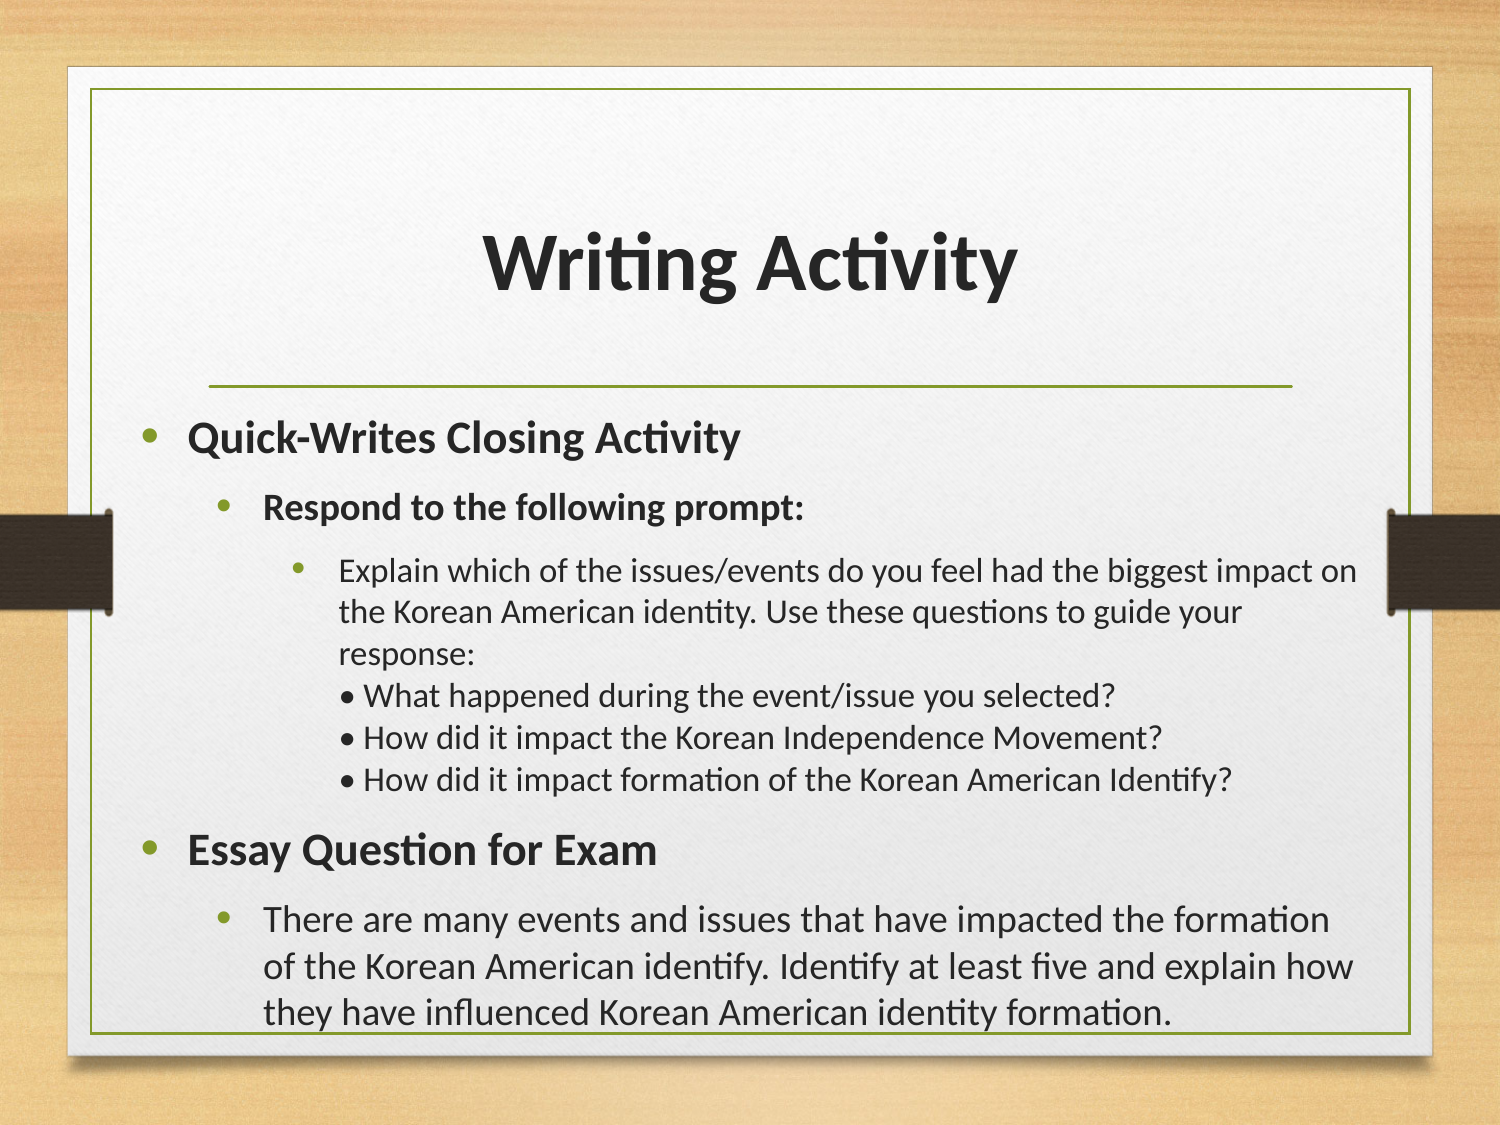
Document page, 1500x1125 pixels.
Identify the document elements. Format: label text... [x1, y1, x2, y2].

title Writing Activity [193, 150, 1309, 365]
picture [0, 0, 1500, 1125]
list Quick-Writes Closing Activity Respond to the following prompt: Explain which of the issues/events do you feel had the biggest impact on the Korean American identity. Use these questions to guide your response: • What happened during the event/issue you selected? • How did it impact the Korean Independence Movement? • How did it impact formation of the Korean American Identify? Essay Question for Exam There are many events and issues that have impacted the formation of the Korean American identify. Identify at least five and explain how they have influenced Korean American identity formation. [125, 399, 1377, 1042]
